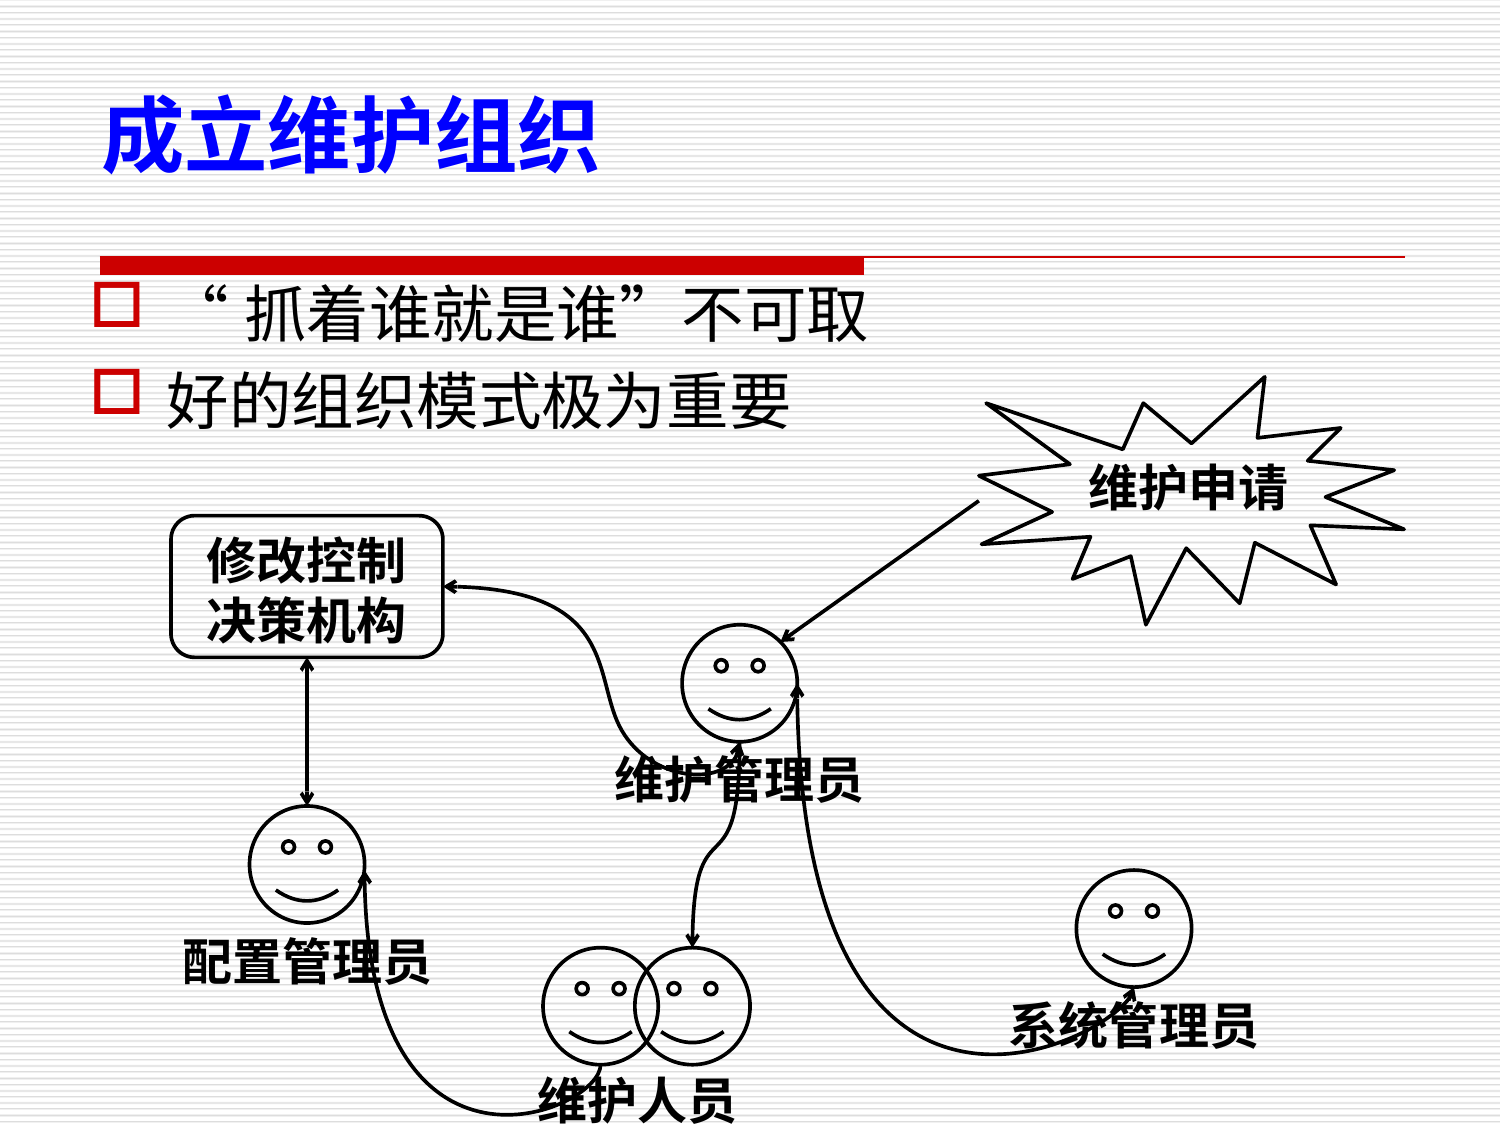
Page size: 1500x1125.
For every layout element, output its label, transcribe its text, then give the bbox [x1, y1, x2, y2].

text_box 修改控制决策机构 [170, 515, 443, 658]
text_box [477, 947, 798, 1125]
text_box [364, 869, 544, 1007]
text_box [796, 683, 1077, 929]
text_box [780, 475, 980, 643]
picture [397, 1037, 477, 1108]
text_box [579, 692, 676, 818]
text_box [974, 869, 1294, 1063]
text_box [442, 586, 683, 684]
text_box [147, 805, 467, 999]
text_box 维护申请 [980, 376, 1405, 625]
text_box “抓着谁就是谁”不可取 好的组织模式极为重要 [75, 267, 1417, 1037]
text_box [681, 683, 693, 948]
picture [928, 1037, 974, 1051]
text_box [688, 624, 900, 818]
text_box 成立维护组织 [86, 75, 1437, 188]
picture [0, 0, 1500, 1125]
